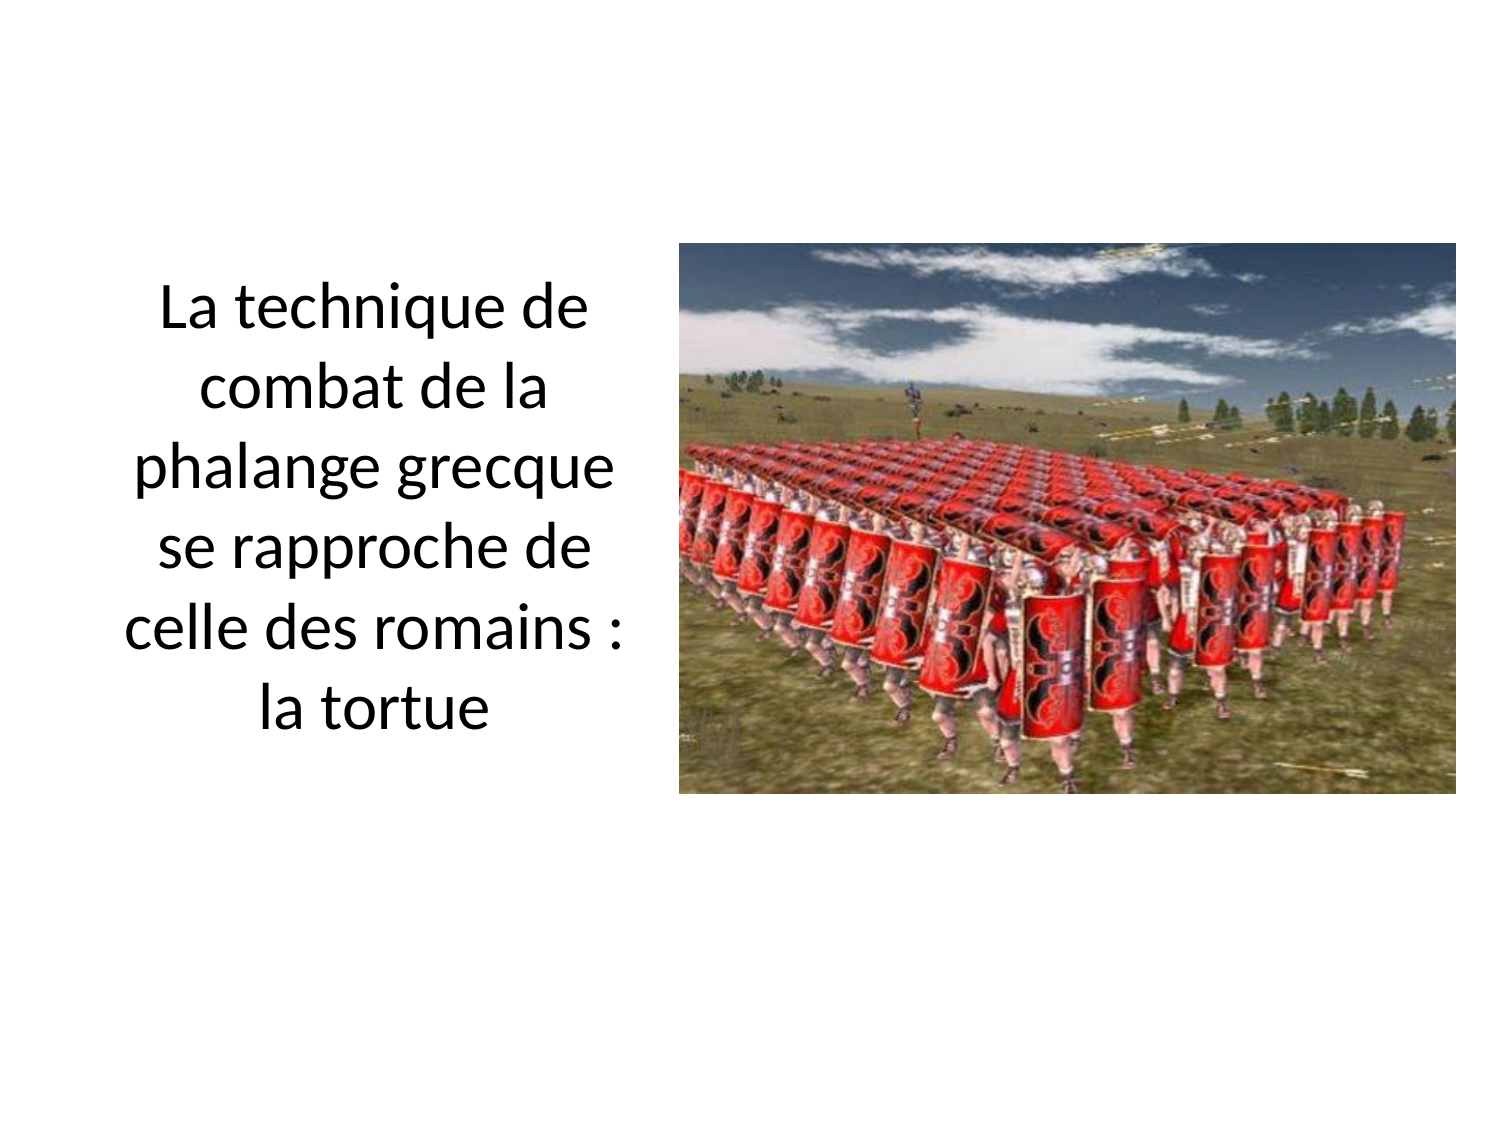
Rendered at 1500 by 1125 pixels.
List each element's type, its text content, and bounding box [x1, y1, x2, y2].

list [678, 243, 1456, 795]
title La technique de combat de la phalange grecque se rapproche de celle des romains : la tortue [88, 66, 662, 939]
